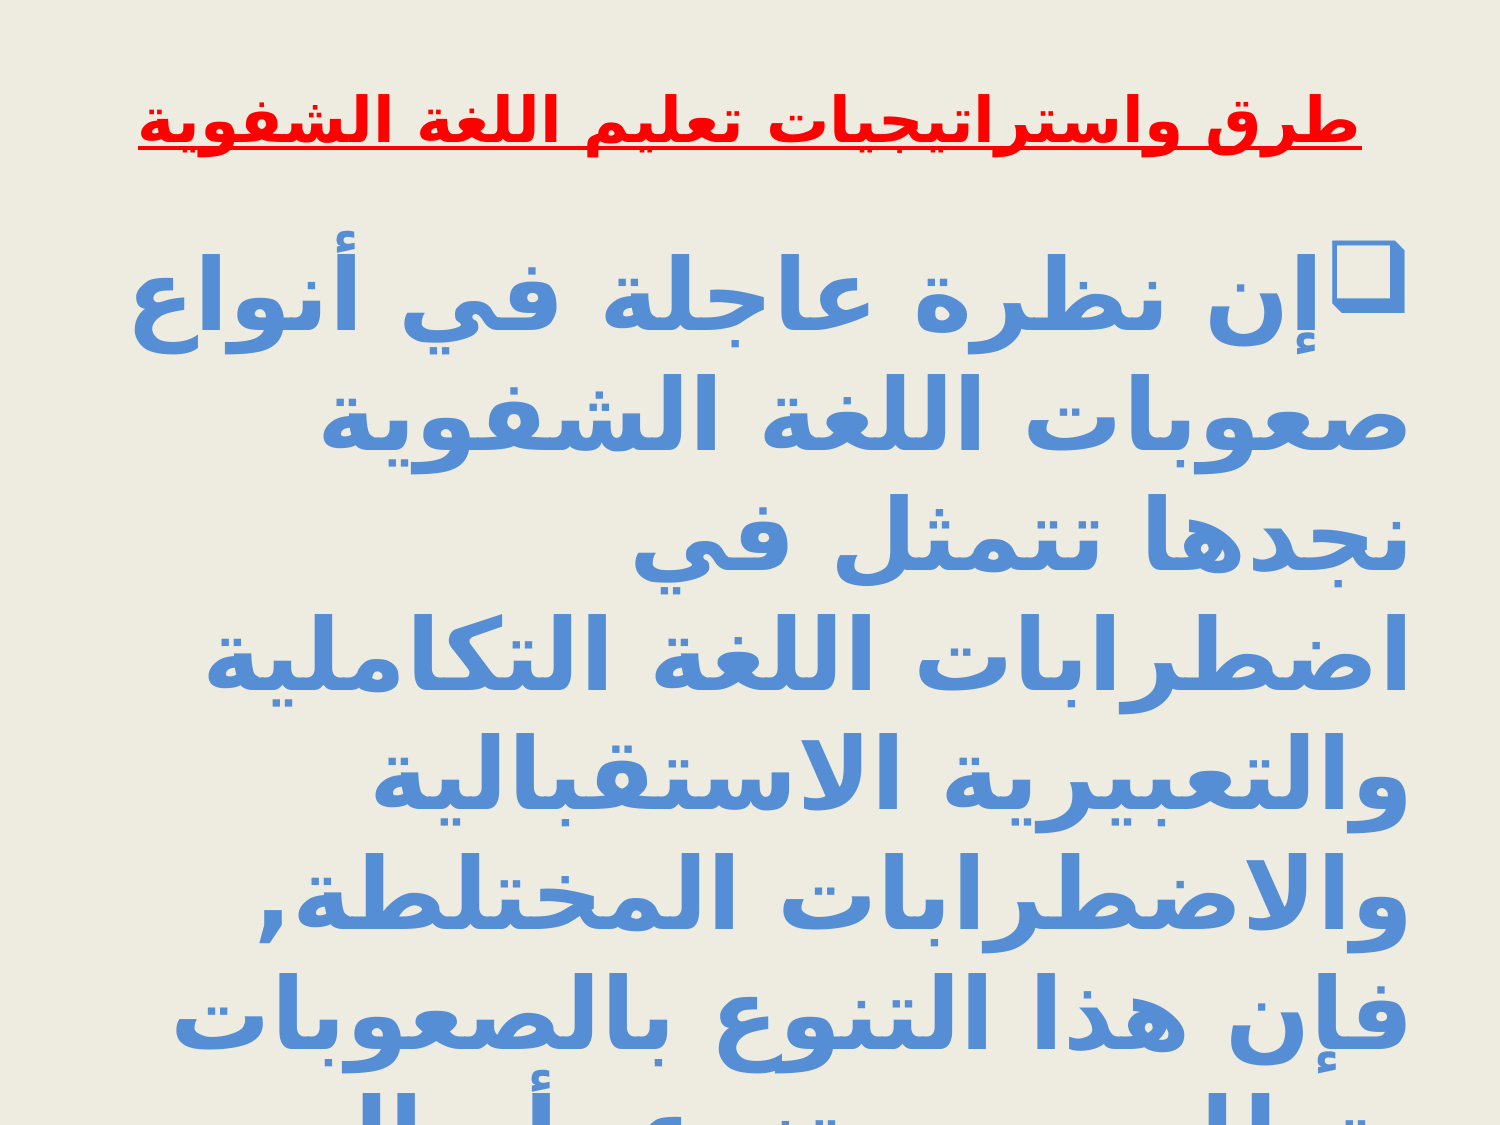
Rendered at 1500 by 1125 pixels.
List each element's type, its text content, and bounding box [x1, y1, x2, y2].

subtitle إن نظرة عاجلة في أنواع صعوبات اللغة الشفوية نجدها تتمثل في اضطرابات اللغة التكاملية والتعبيرية الاستقبالية والاضطرابات المختلطة, فإن هذا التنوع بالصعوبات يتطلب معه تنوع بأساليب وطرق التعليم بما يتلاءم والصعوبة التي يواجهها الطفل. [82, 222, 1430, 1055]
title طرق واستراتيجيات تعليم اللغة الشفوية [112, 46, 1388, 188]
